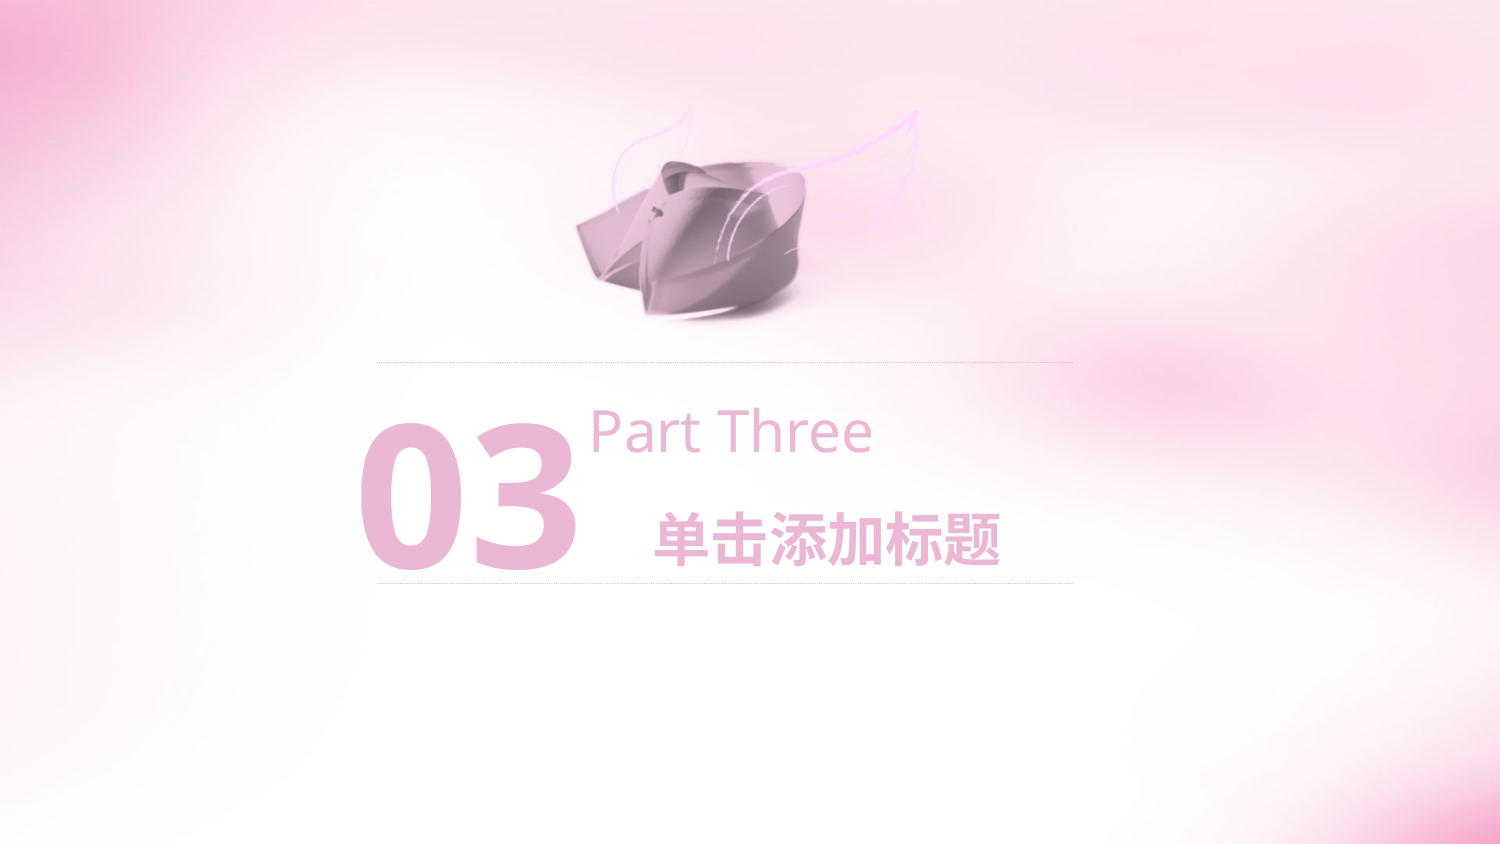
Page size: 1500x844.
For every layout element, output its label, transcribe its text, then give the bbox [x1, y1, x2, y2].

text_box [552, 93, 969, 332]
text_box 单击添加标题 [637, 495, 1103, 581]
picture [0, 0, 1500, 844]
text_box Part Three [599, 387, 890, 472]
text_box 03 [339, 361, 599, 617]
